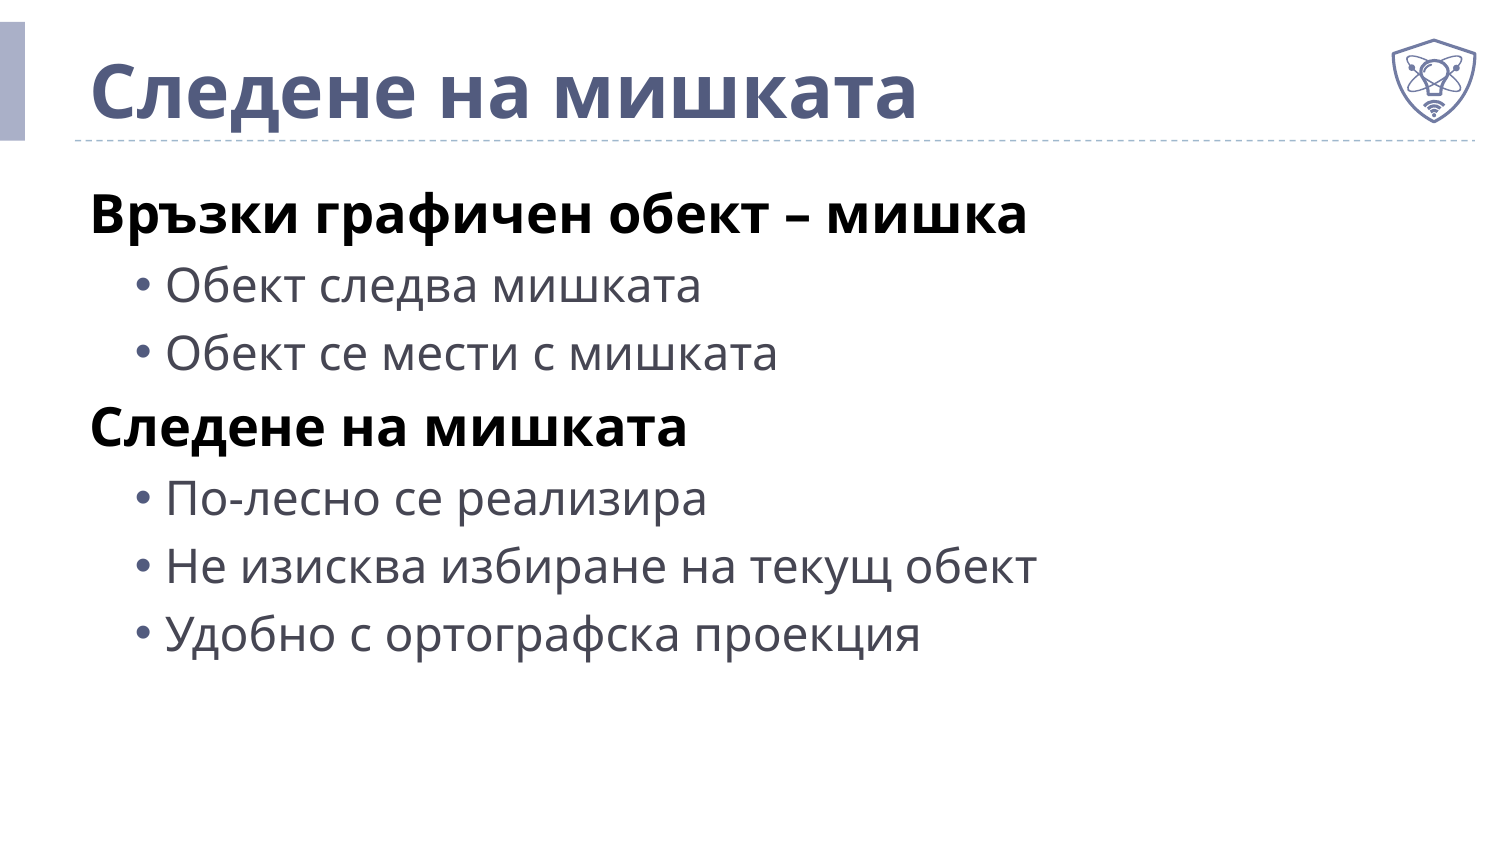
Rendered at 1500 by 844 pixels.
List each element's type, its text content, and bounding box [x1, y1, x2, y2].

list Връзки графичен обект – мишка Обект следва мишката Обект се мести с мишката Следене на мишката По-лесно се реализира Не изисква избиране на текущ обект Удобно с ортографска проекция [75, 171, 1475, 835]
title Следене на мишката [75, 18, 1475, 141]
